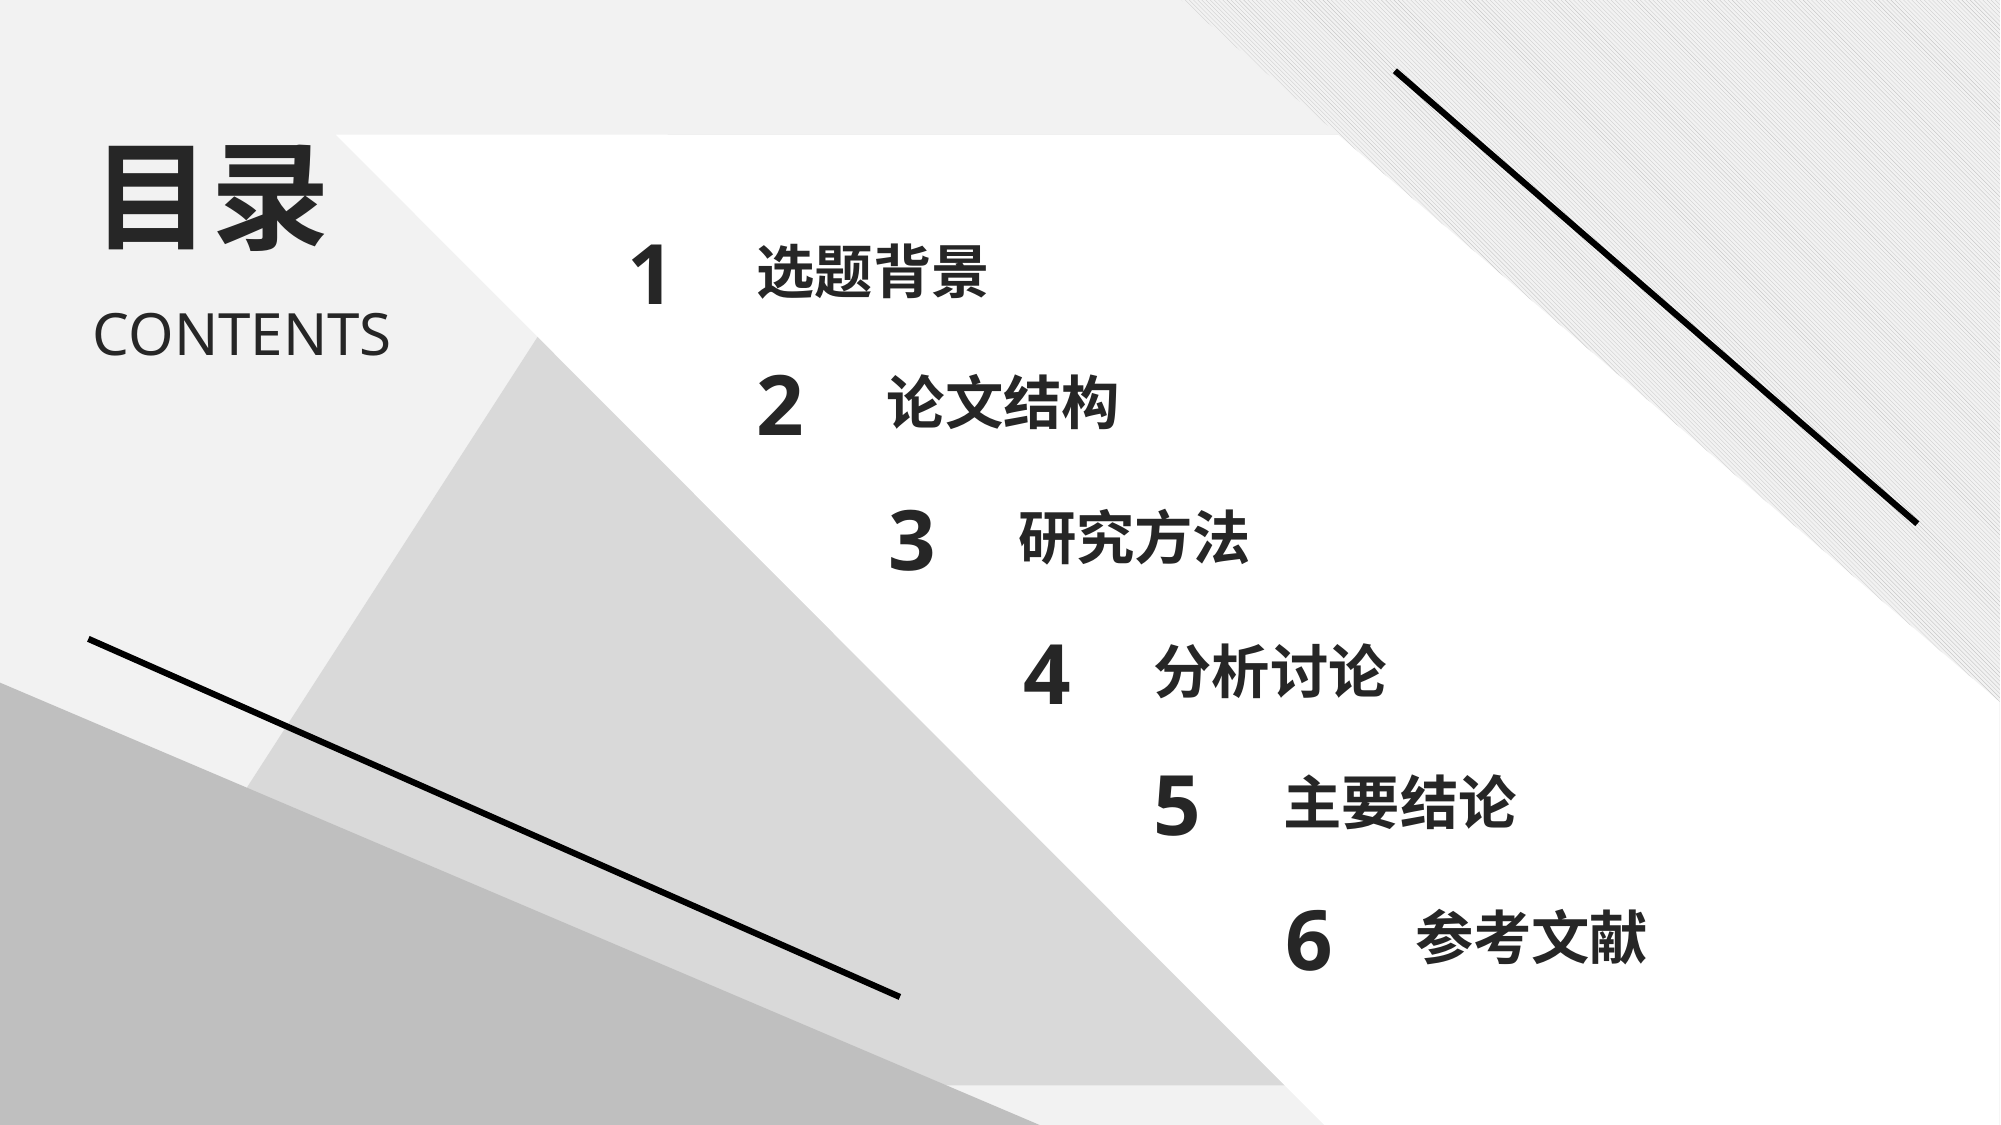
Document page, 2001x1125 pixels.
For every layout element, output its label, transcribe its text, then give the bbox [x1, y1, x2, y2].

list 参考文献 [1400, 876, 1944, 997]
list 主要结论 [1268, 741, 1813, 862]
list 研究方法 [1003, 476, 1547, 597]
list 3 [873, 476, 977, 597]
list 目录 [78, 95, 474, 282]
list 论文结构 [872, 341, 1416, 462]
list 6 [1270, 876, 1374, 997]
list 4 [1009, 611, 1113, 732]
list 选题背景 [742, 210, 1286, 331]
list 分析讨论 [1139, 610, 1683, 731]
list CONTENTS [78, 282, 474, 382]
list 2 [742, 342, 846, 463]
list 1 [612, 211, 716, 332]
list 5 [1139, 742, 1243, 863]
